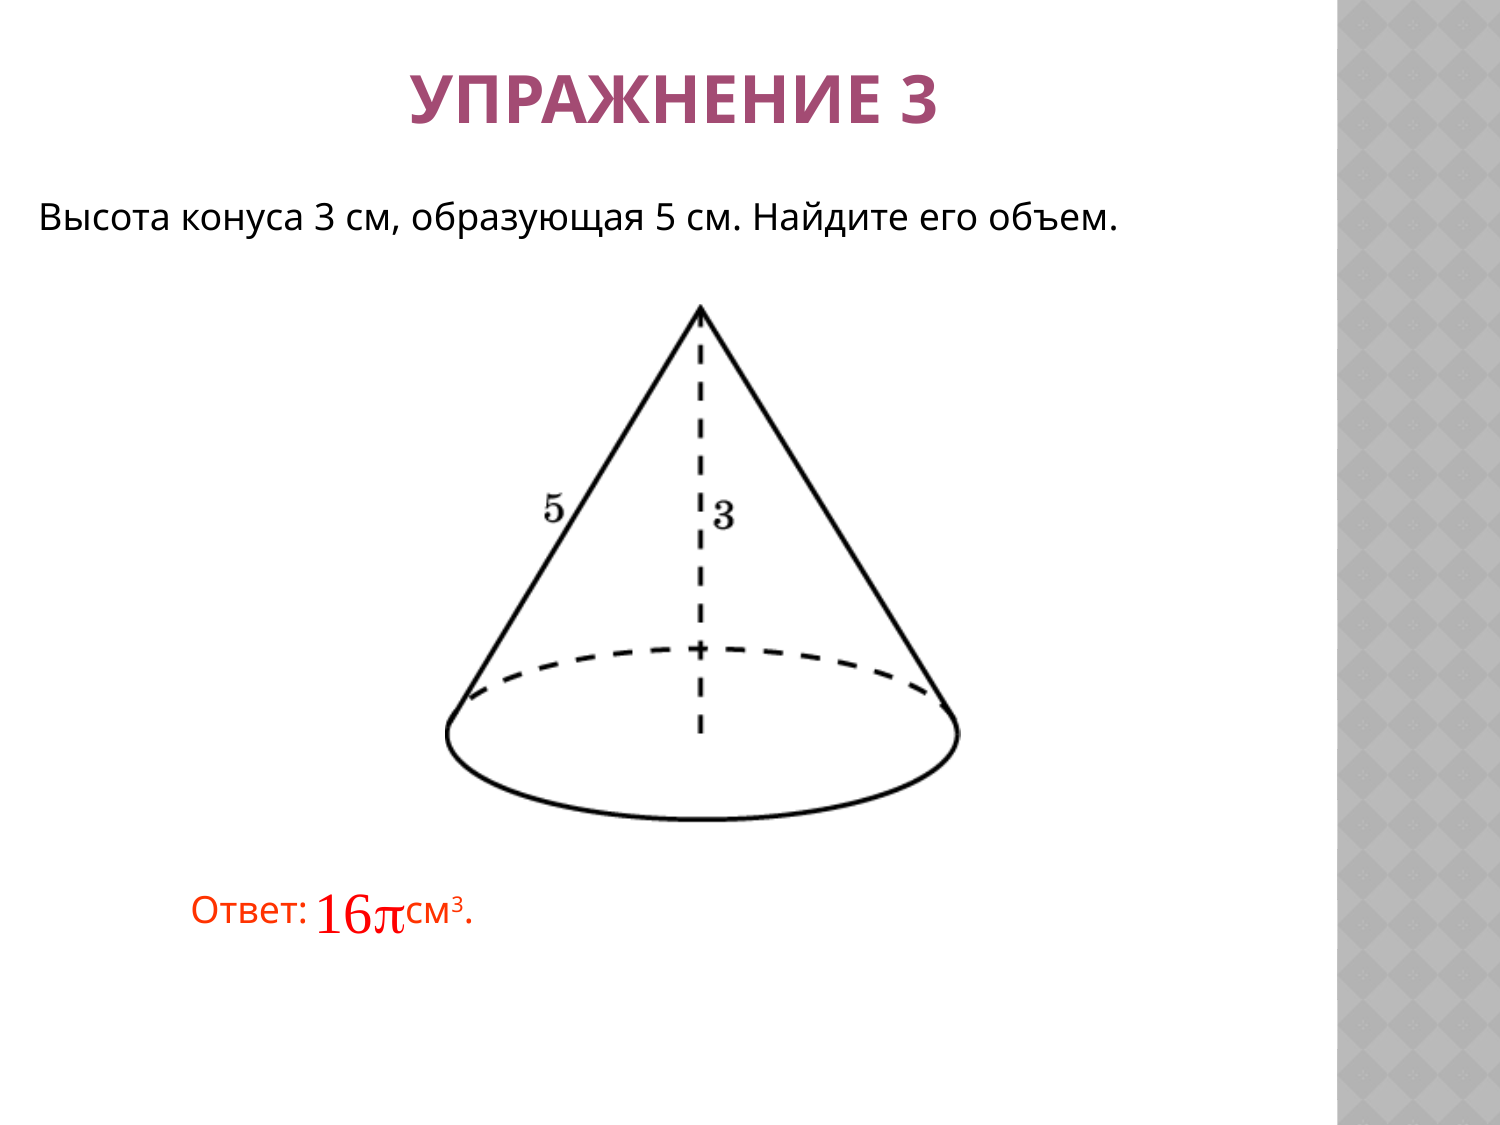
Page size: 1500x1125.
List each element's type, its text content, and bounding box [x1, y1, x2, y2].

text_box Упражнение 3 [23, 49, 1325, 125]
text_box Ответ: см3. [175, 878, 739, 939]
picture [444, 304, 962, 825]
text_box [317, 886, 408, 940]
text_box Высота конуса 3 см, образующая 5 см. Найдите его объем. [23, 185, 1325, 246]
